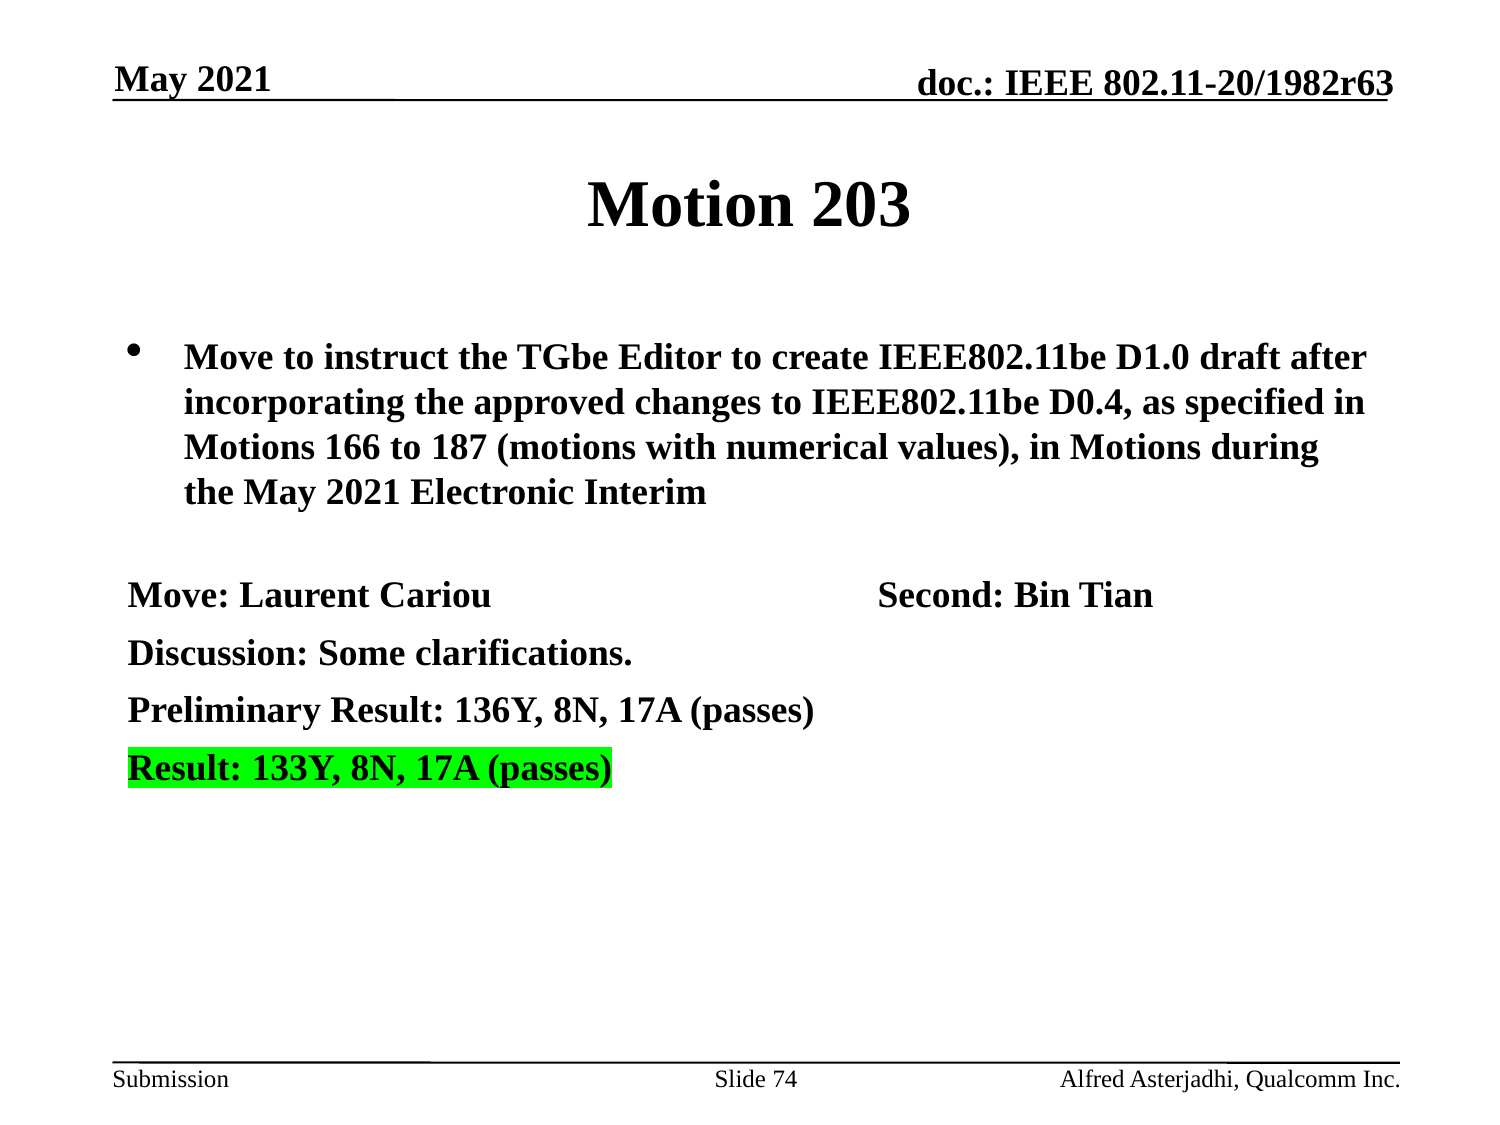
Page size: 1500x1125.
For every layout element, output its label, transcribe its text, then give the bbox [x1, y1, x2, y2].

footer Alfred Asterjadhi, Qualcomm Inc. [878, 1061, 1402, 1093]
slide_number Slide 74 [712, 1061, 800, 1123]
list Move to instruct the TGbe Editor to create IEEE802.11be D1.0 draft after incorporating the approved changes to IEEE802.11be D0.4, as specified in Motions 166 to 187 (motions with numerical values), in Motions during the May 2021 Electronic Interim Move: Laurent Cariou Second: Bin Tian Discussion: Some clarifications. Preliminary Result: 136Y, 8N, 17A (passes) Result: 133Y, 8N, 17A (passes) [112, 324, 1388, 1000]
title Motion 203 [112, 112, 1388, 288]
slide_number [114, 54, 423, 100]
